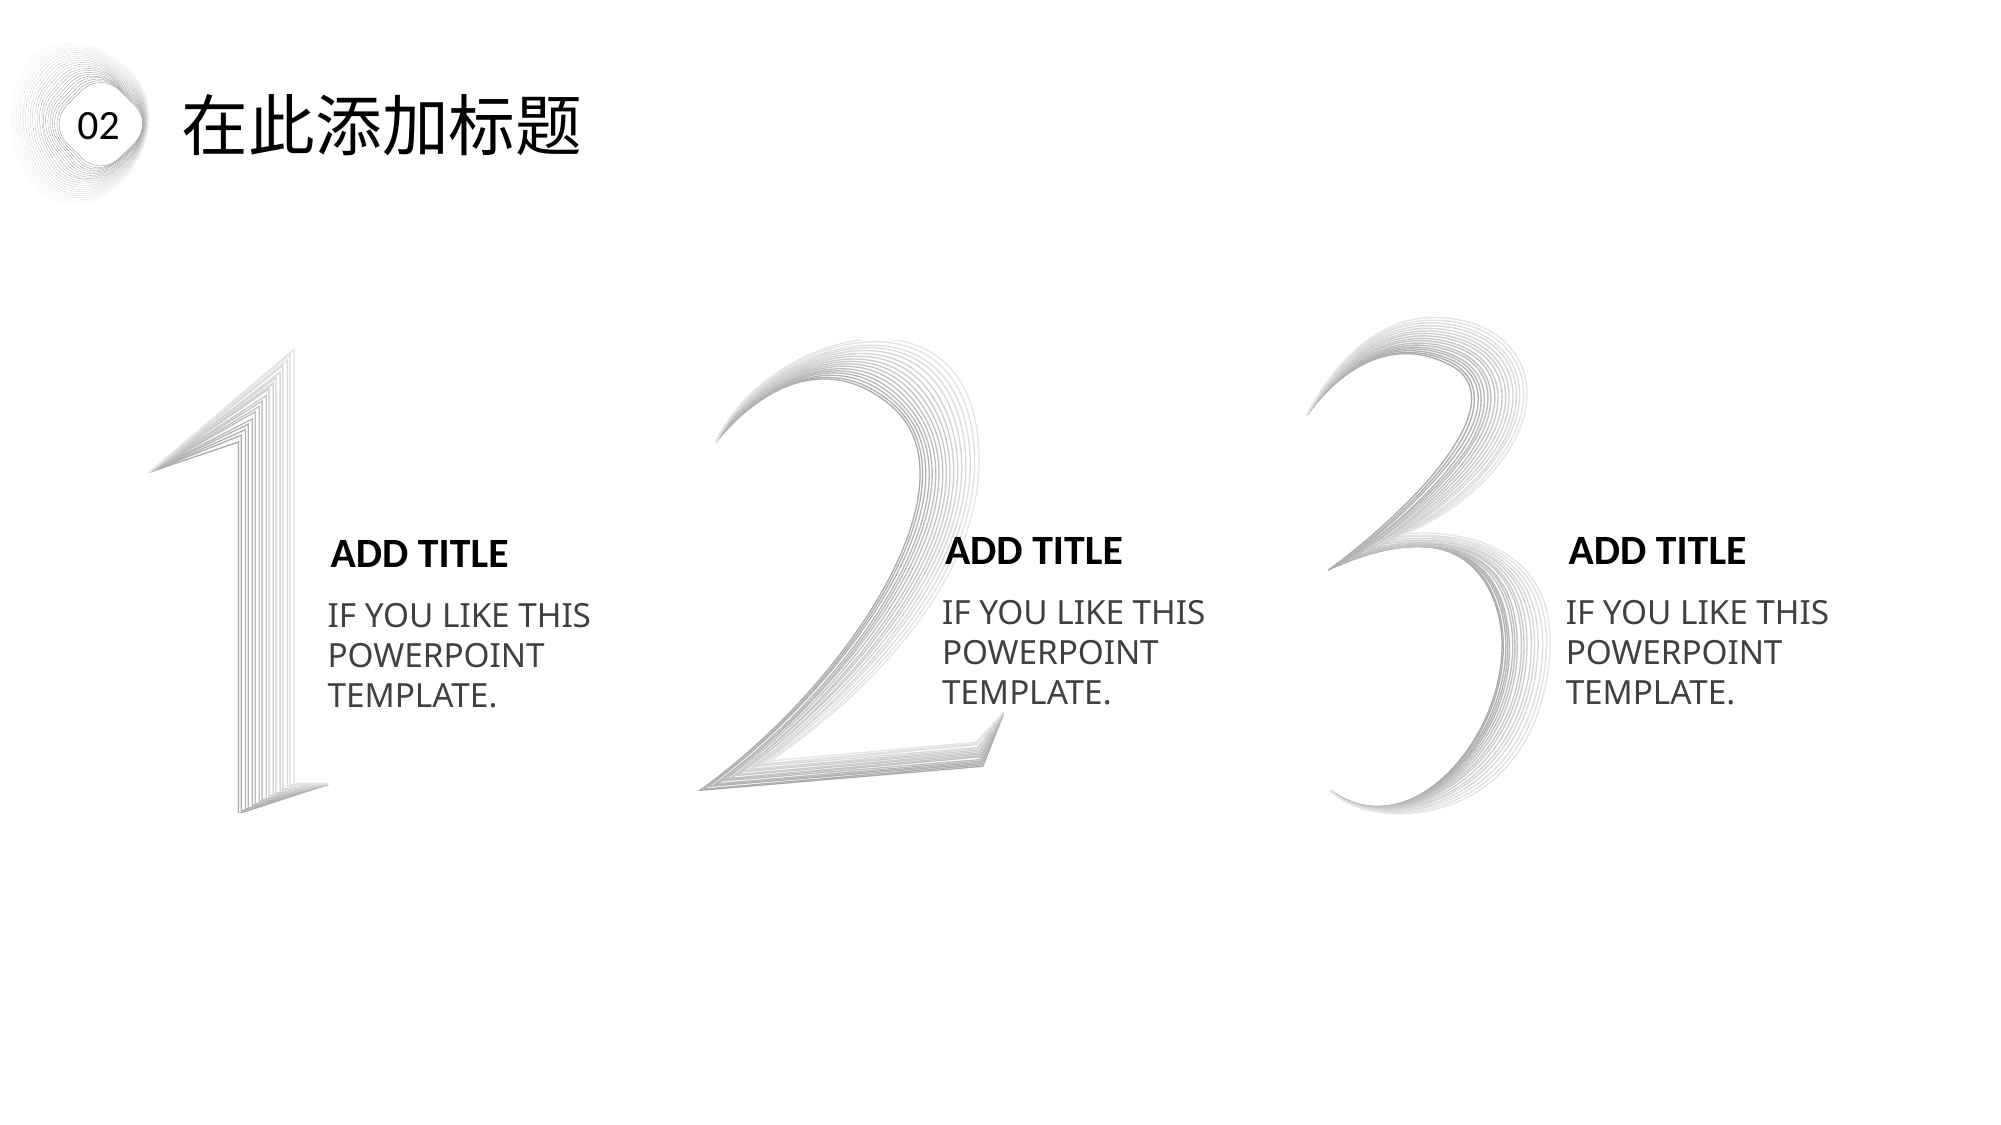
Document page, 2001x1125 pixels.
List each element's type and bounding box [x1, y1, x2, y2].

picture [149, 348, 329, 813]
picture [695, 340, 1004, 791]
picture [1303, 314, 1551, 817]
text_box [10, 41, 600, 205]
text_box [312, 518, 724, 684]
text_box [1551, 515, 1962, 681]
text_box [927, 515, 1303, 681]
